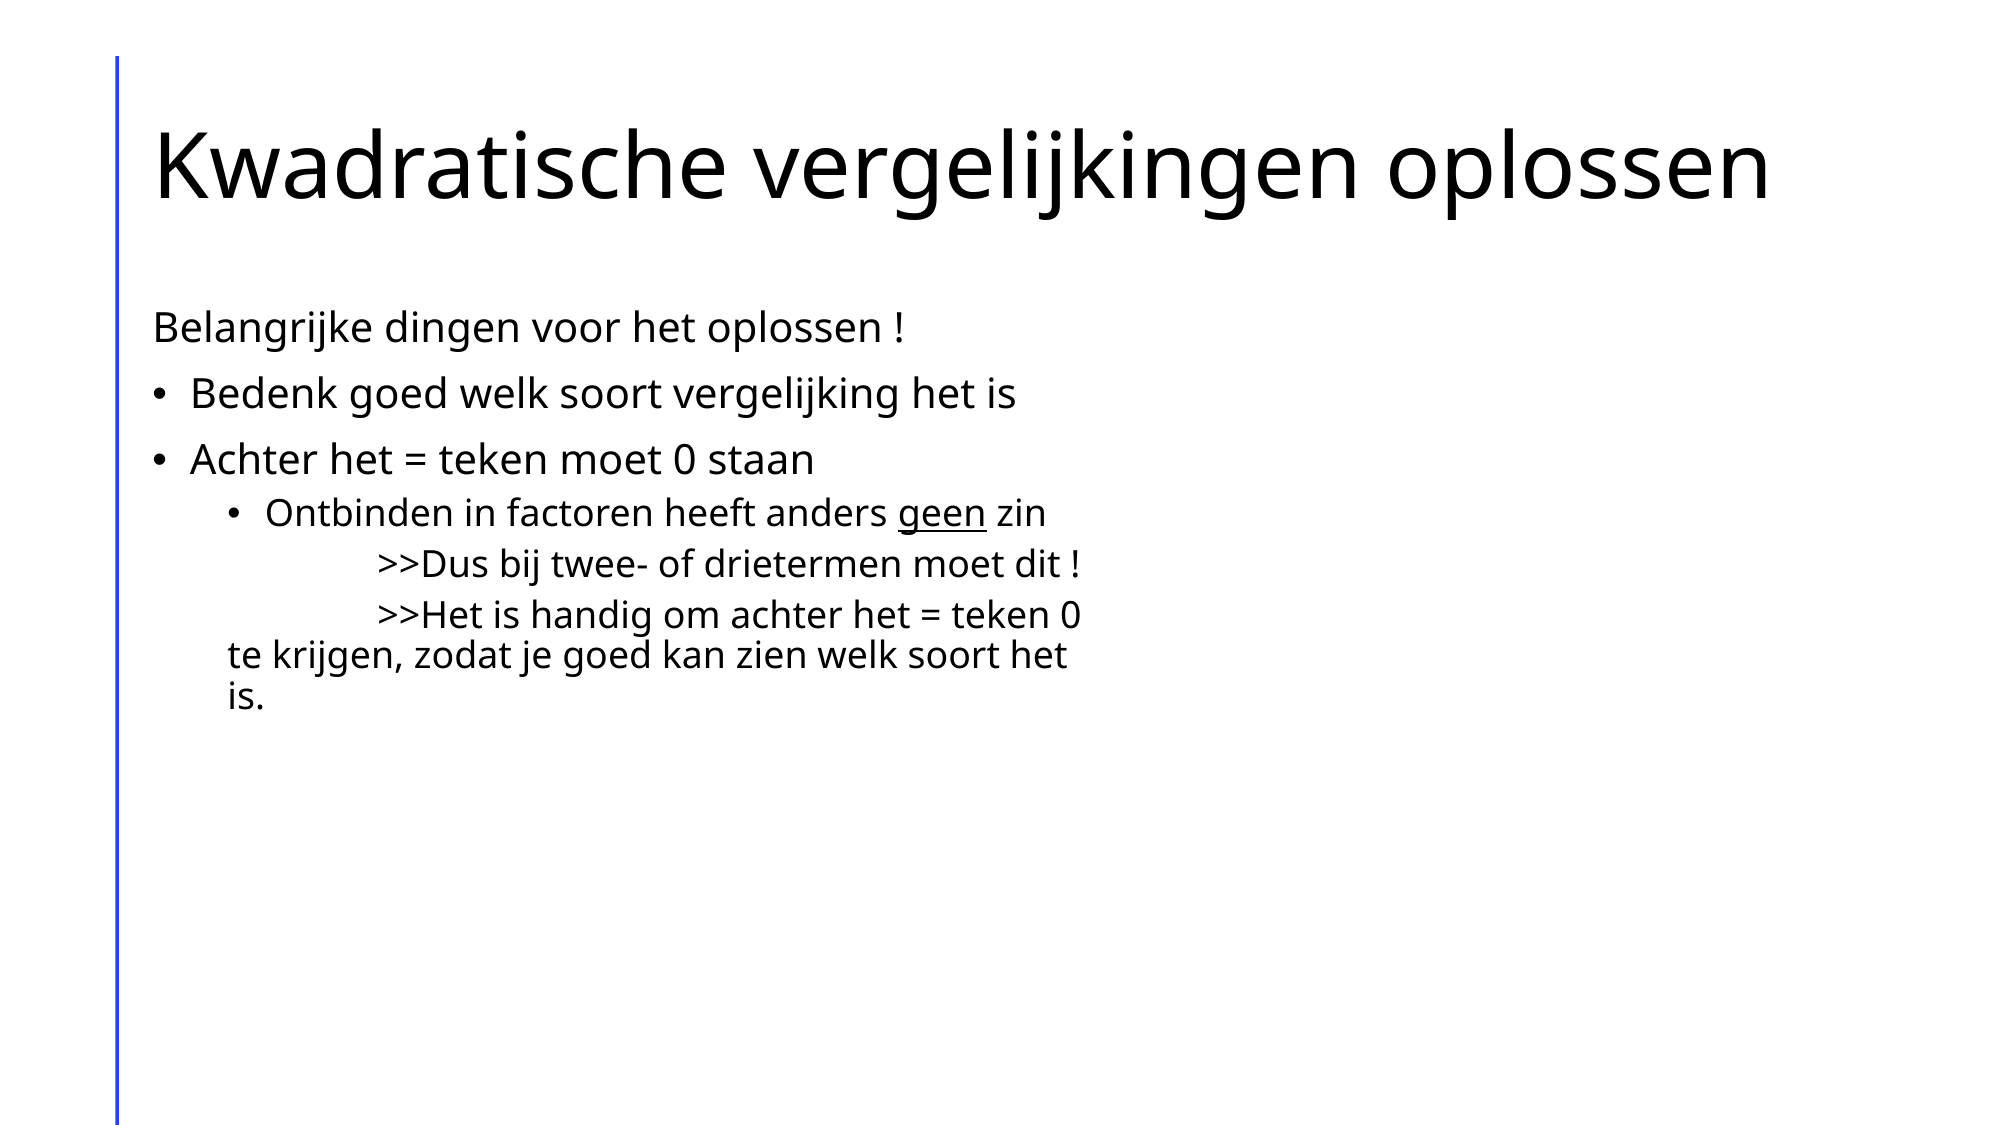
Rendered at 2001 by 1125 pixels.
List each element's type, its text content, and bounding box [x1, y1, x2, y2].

title Kwadratische vergelijkingen oplossen [137, 59, 1863, 278]
list Belangrijke dingen voor het oplossen ! Bedenk goed welk soort vergelijking het is Achter het = teken moet 0 staan Ontbinden in factoren heeft anders geen zin >>Dus bij twee- of drietermen moet dit ! >>Het is handig om achter het = teken 0 te krijgen, zodat je goed kan zien welk soort het is. [137, 299, 1105, 1066]
